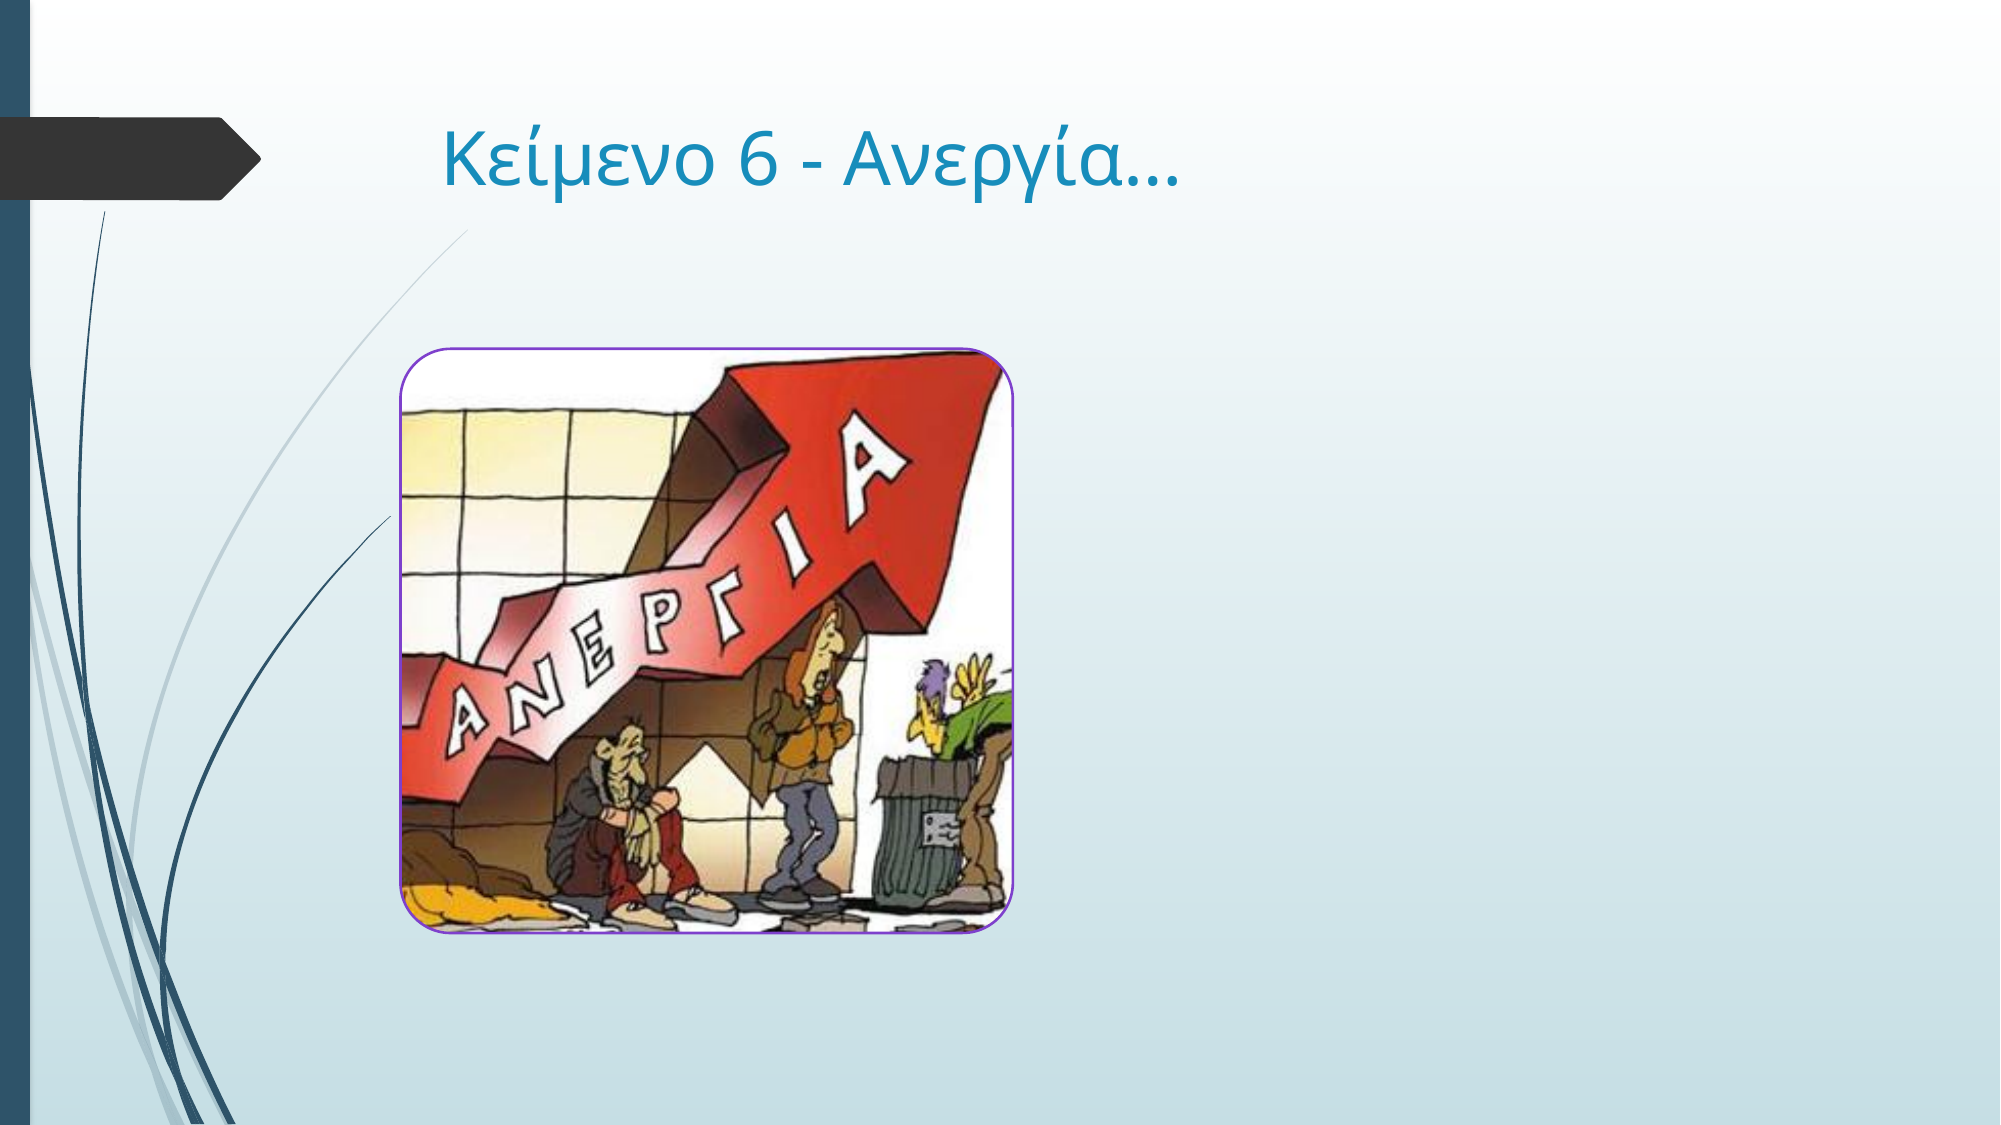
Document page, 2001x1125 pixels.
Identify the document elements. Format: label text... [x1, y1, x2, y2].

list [400, 348, 1014, 934]
title Κείμενο 6 - Ανεργία… [425, 102, 1888, 313]
